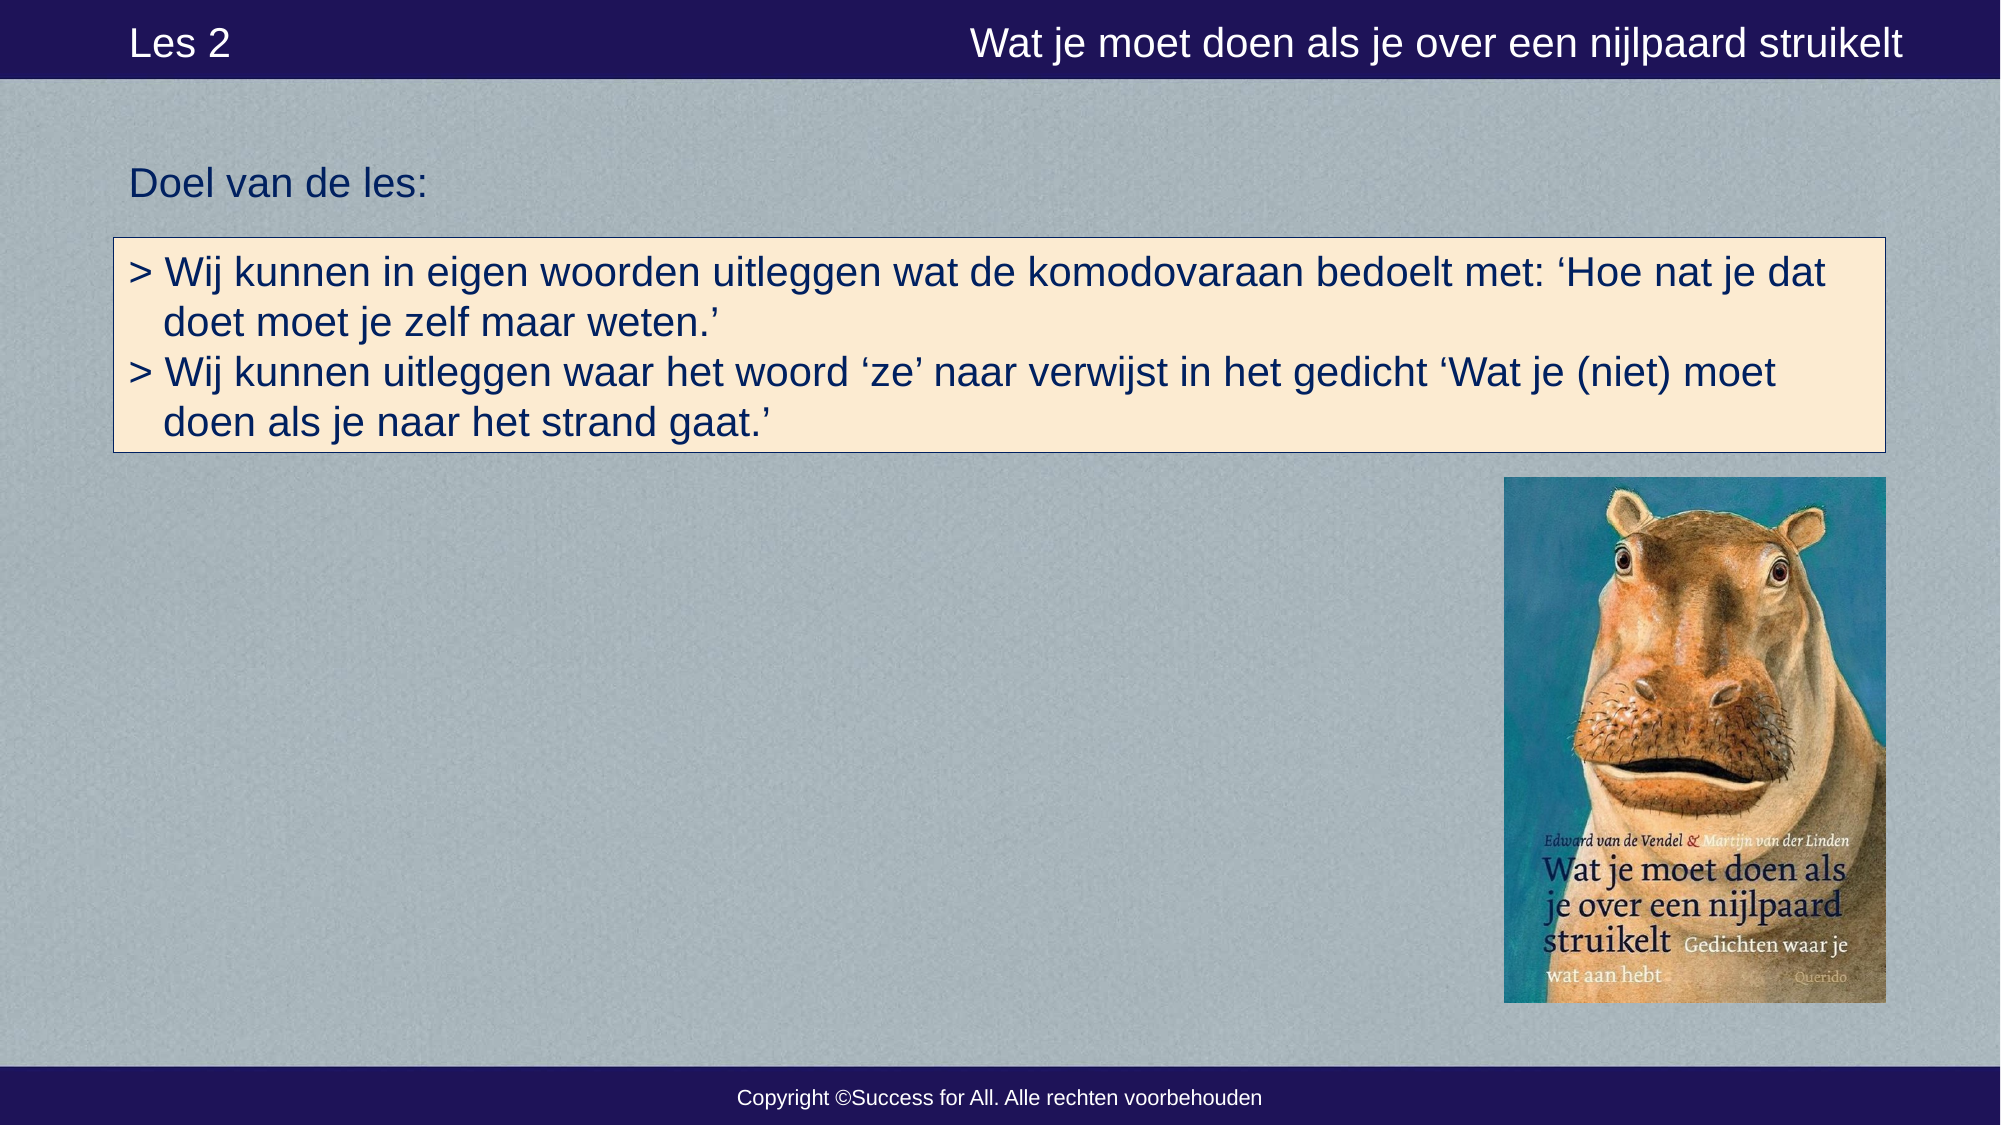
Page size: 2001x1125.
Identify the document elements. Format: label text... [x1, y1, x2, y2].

text_box Doel van de les: [113, 148, 1635, 214]
text_box Copyright ©Success for All. Alle rechten voorbehouden [0, 1076, 2000, 1125]
text_box Les 2 [114, 8, 354, 73]
text_box > Wij kunnen in eigen woorden uitleggen wat de komodovaraan bedoelt met: ‘Hoe nat je dat doet moet je zelf maar weten.’ > Wij kunnen uitleggen waar het woord ‘ze’ naar verwijst in het gedicht ‘Wat je (niet) moet doen als je naar het strand gaat.’ [113, 237, 1886, 453]
text_box Wat je moet doen als je over een nijlpaard struikelt [955, 8, 1930, 73]
picture [0, 0, 2001, 1125]
